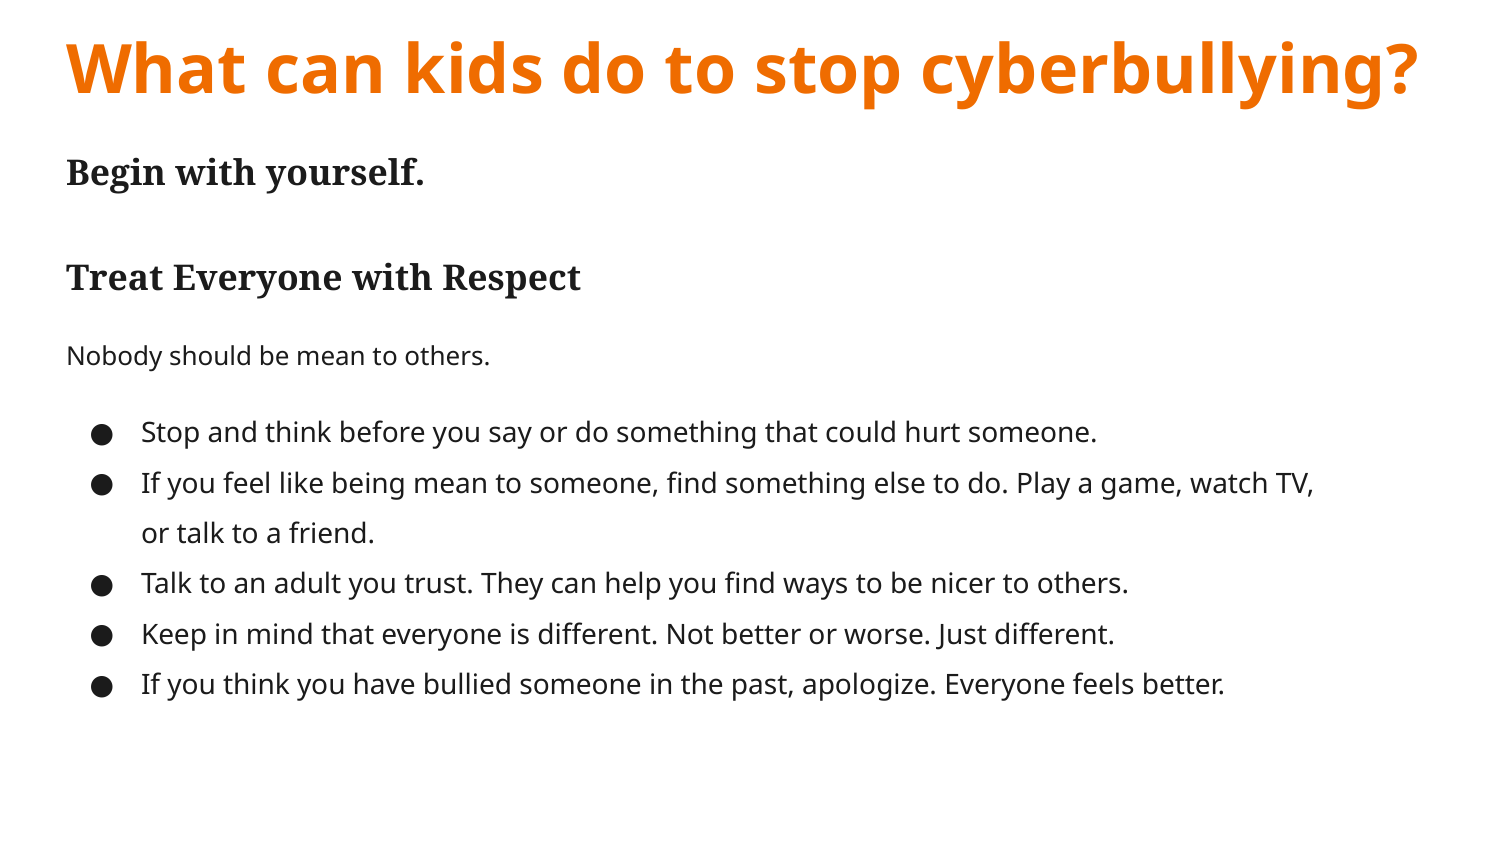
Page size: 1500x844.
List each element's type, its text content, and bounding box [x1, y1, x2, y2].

title What can kids do to stop cyberbullying? [51, 9, 1449, 126]
list Begin with yourself. Treat Everyone with Respect Nobody should be mean to others. Stop and think before you say or do something that could hurt someone. If you feel like being mean to someone, find something else to do. Play a game, watch TV, or talk to a friend. Talk to an adult you trust. They can help you find ways to be nicer to others. Keep in mind that everyone is different. Not better or worse. Just different. If you think you have bullied someone in the past, apologize. Everyone feels better. [51, 125, 1366, 809]
